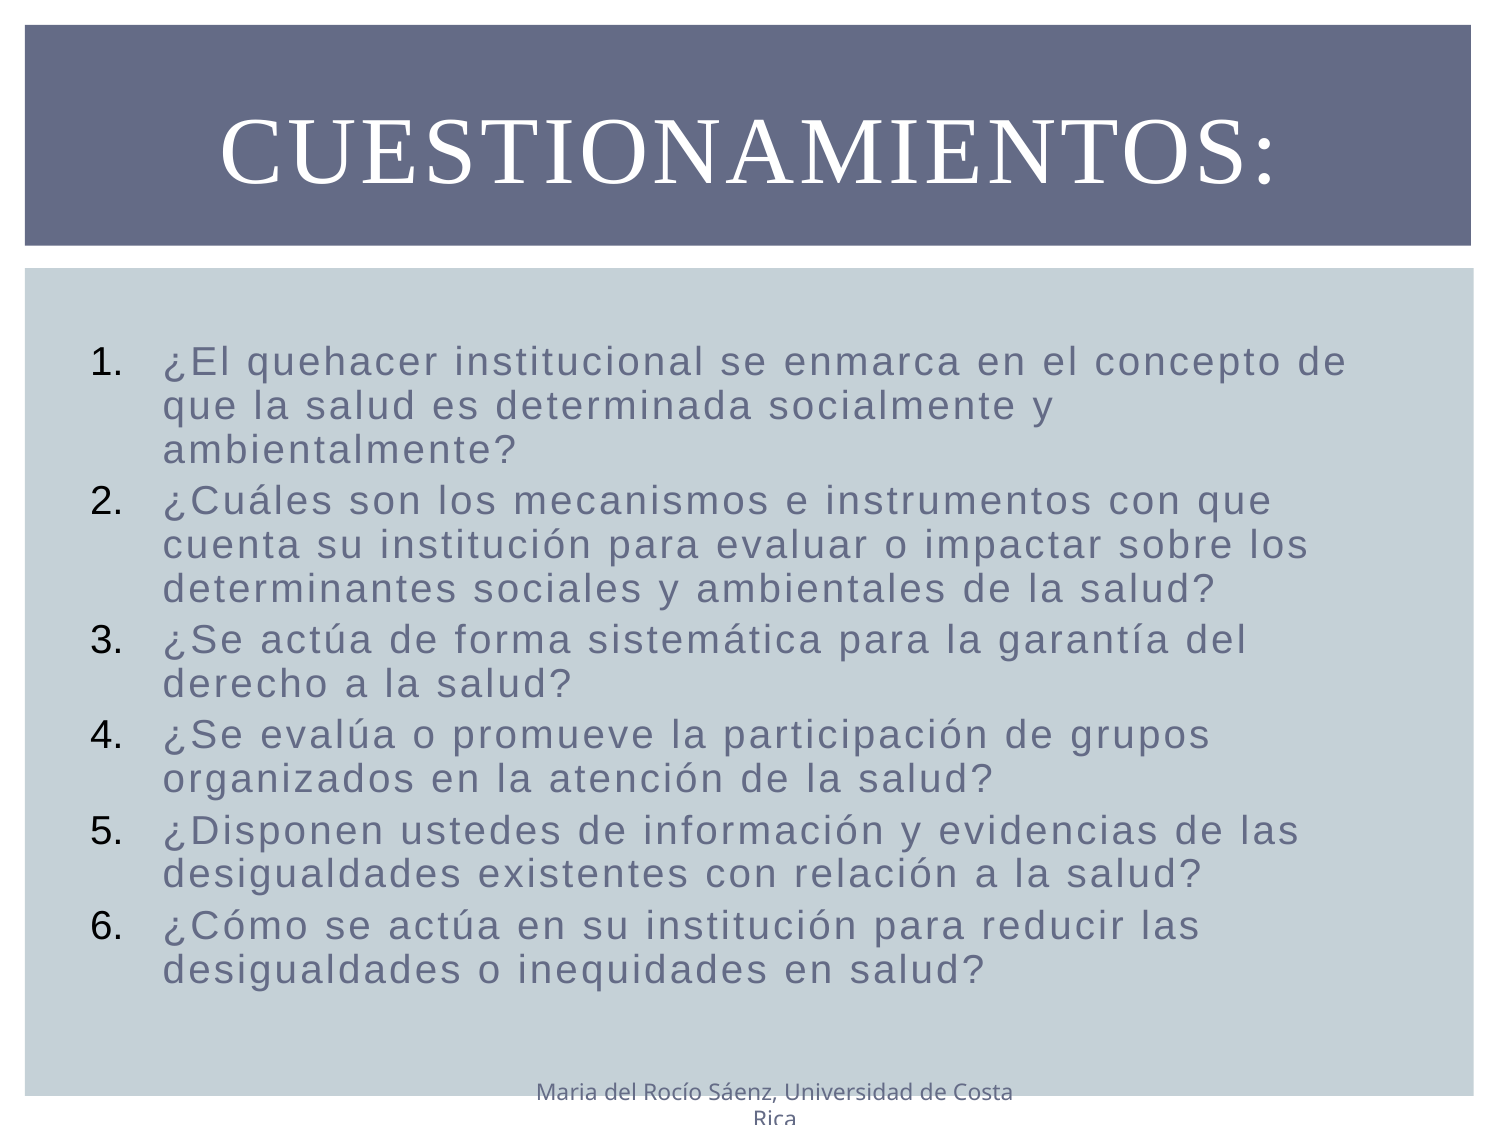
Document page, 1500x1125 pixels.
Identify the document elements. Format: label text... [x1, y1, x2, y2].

list ¿El quehacer institucional se enmarca en el concepto de que la salud es determinada socialmente y ambientalmente? ¿Cuáles son los mecanismos e instrumentos con que cuenta su institución para evaluar o impactar sobre los determinantes sociales y ambientales de la salud? ¿Se actúa de forma sistemática para la garantía del derecho a la salud? ¿Se evalúa o promueve la participación de grupos organizados en la atención de la salud? ¿Disponen ustedes de información y evidencias de las desigualdades existentes con relación a la salud? ¿Cómo se actúa en su institución para reducir las desigualdades o inequidades en salud? [75, 267, 1425, 1005]
title Cuestionamientos: [62, 58, 1438, 232]
footer Maria del Rocío Sáenz, Universidad de Costa Rica [500, 1081, 1050, 1125]
